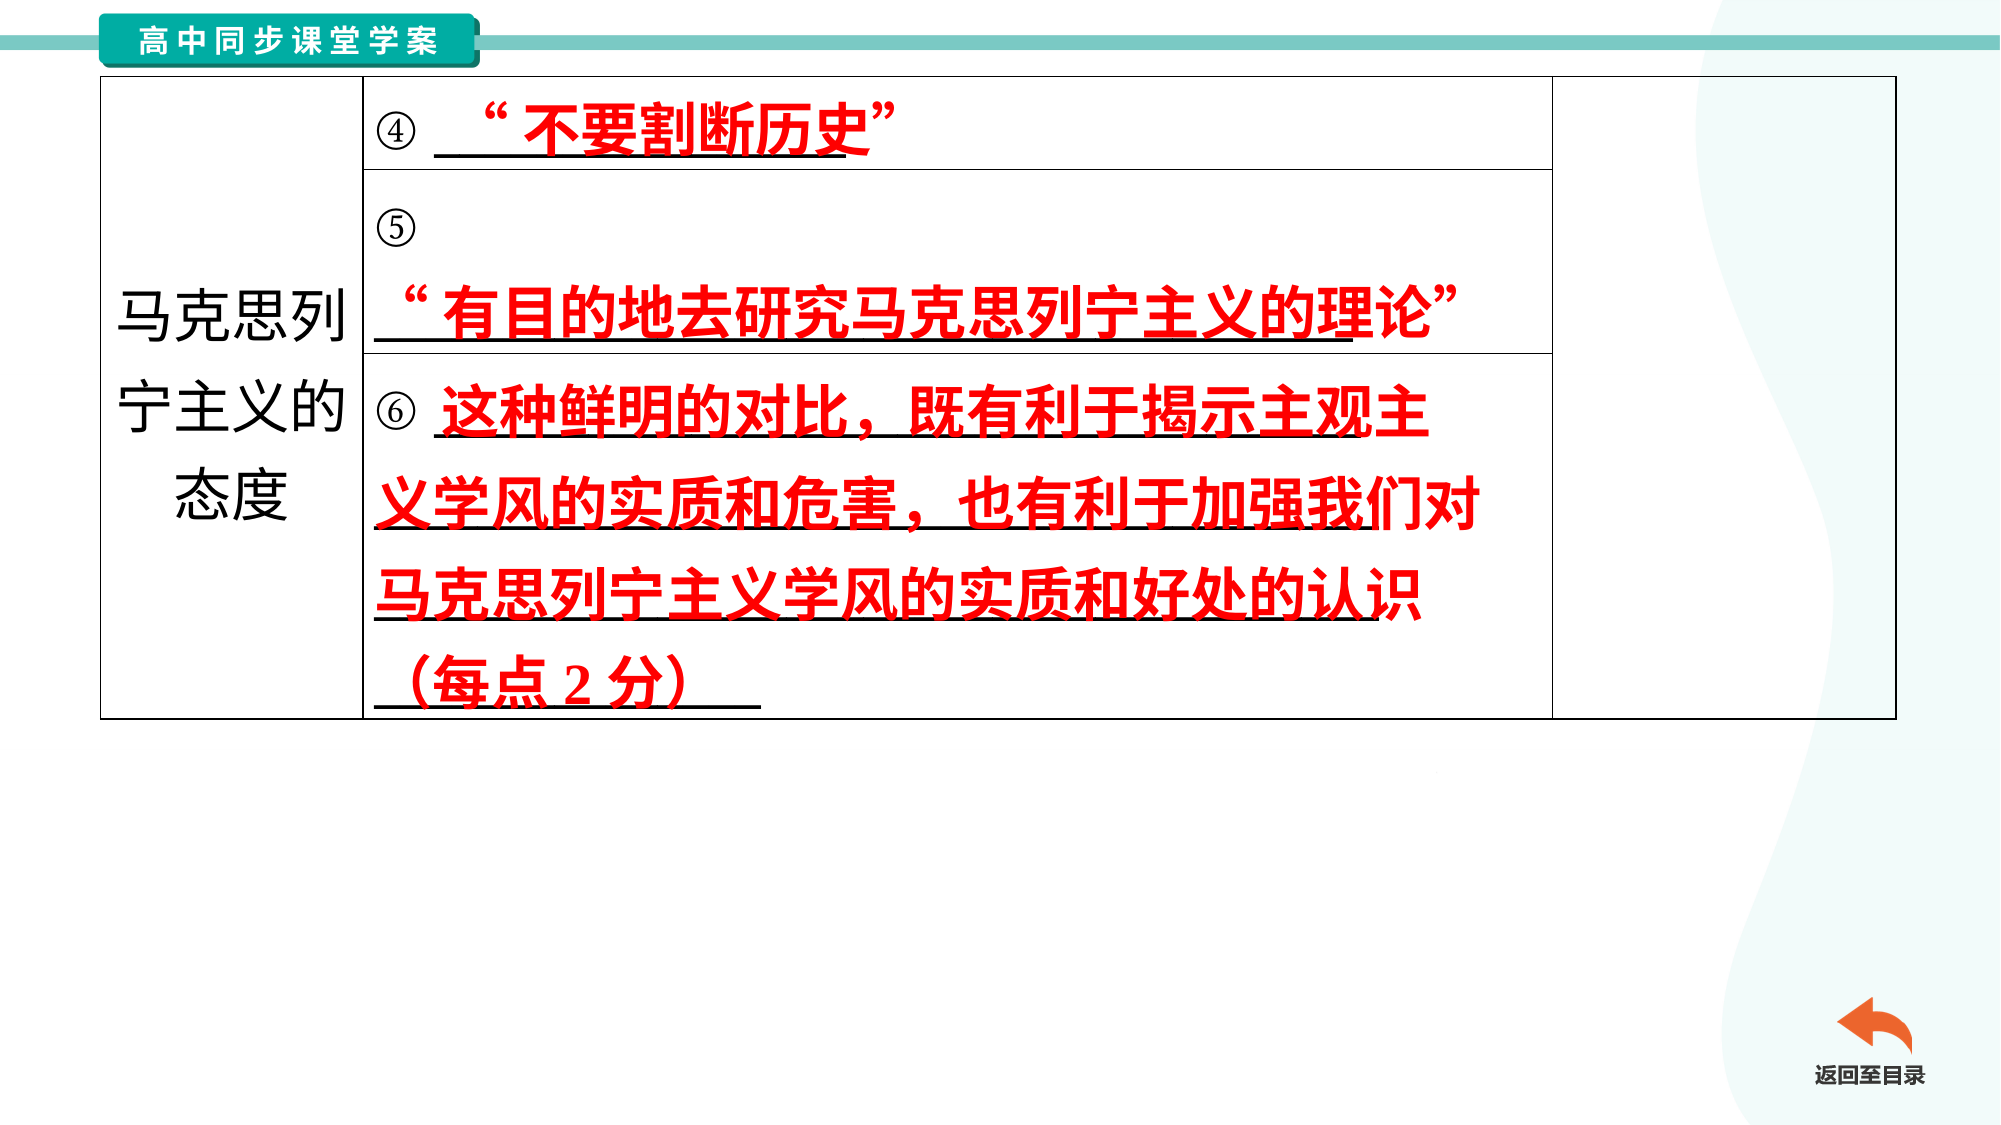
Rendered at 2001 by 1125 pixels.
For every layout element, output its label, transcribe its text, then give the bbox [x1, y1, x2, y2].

table_header [1553, 77, 1895, 718]
table_header ④ ________________ [364, 77, 1552, 169]
table_header 马克思列 宁主义的 态度 [101, 77, 362, 718]
text_box “不要割断历史” [463, 75, 917, 156]
text_box 这种鲜明的对比，既有利于揭示主观主 义学风的实质和危害，也有利于加强我们对 马克思列宁主义学风的实质和好处的认识 （每点2分） [374, 353, 1544, 709]
picture [0, 0, 2000, 1125]
text_box “有目的地去研究马克思列宁主义的理论” [382, 258, 1480, 339]
table_cell ⑤ ______________________________________ [364, 170, 1552, 353]
table_cell ⑥ ____________________________________ _______________________________________ _______________________________________ _______________ [364, 354, 1552, 718]
